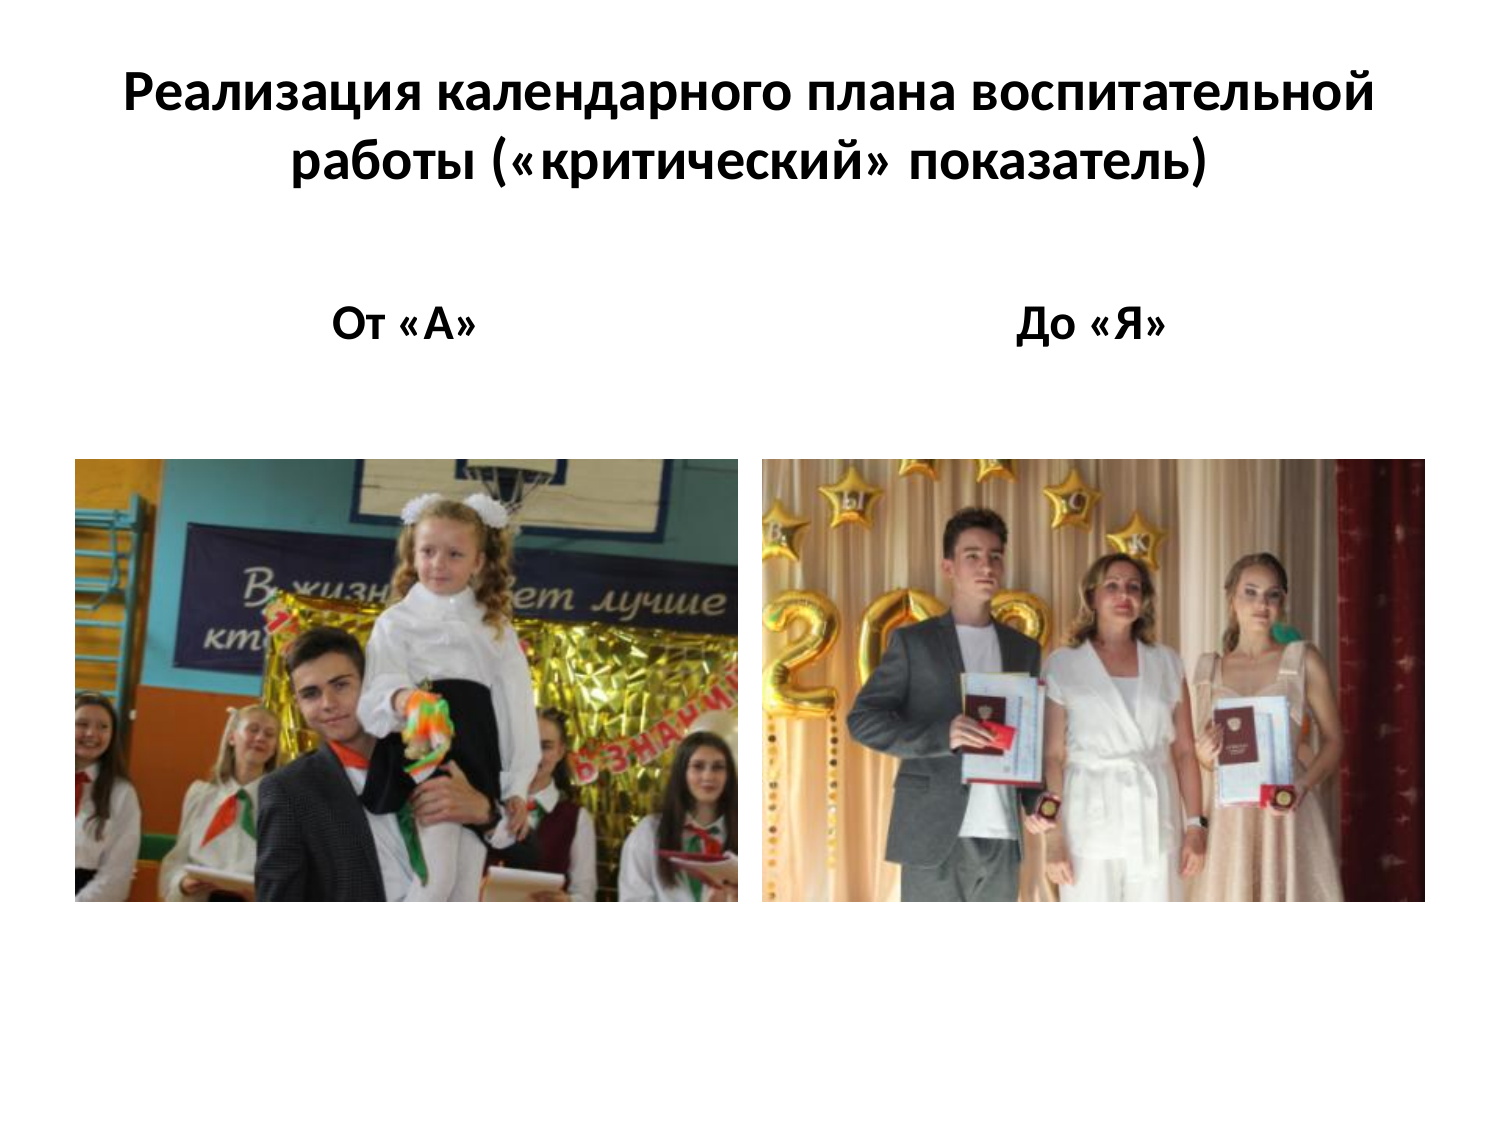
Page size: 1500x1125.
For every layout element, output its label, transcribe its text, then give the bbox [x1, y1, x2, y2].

list До «Я» [761, 251, 1425, 357]
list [74, 459, 738, 902]
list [761, 459, 1425, 902]
list От «А» [75, 251, 738, 357]
title Реализация календарного плана воспитательной работы («критический» показатель) [75, 45, 1425, 339]
